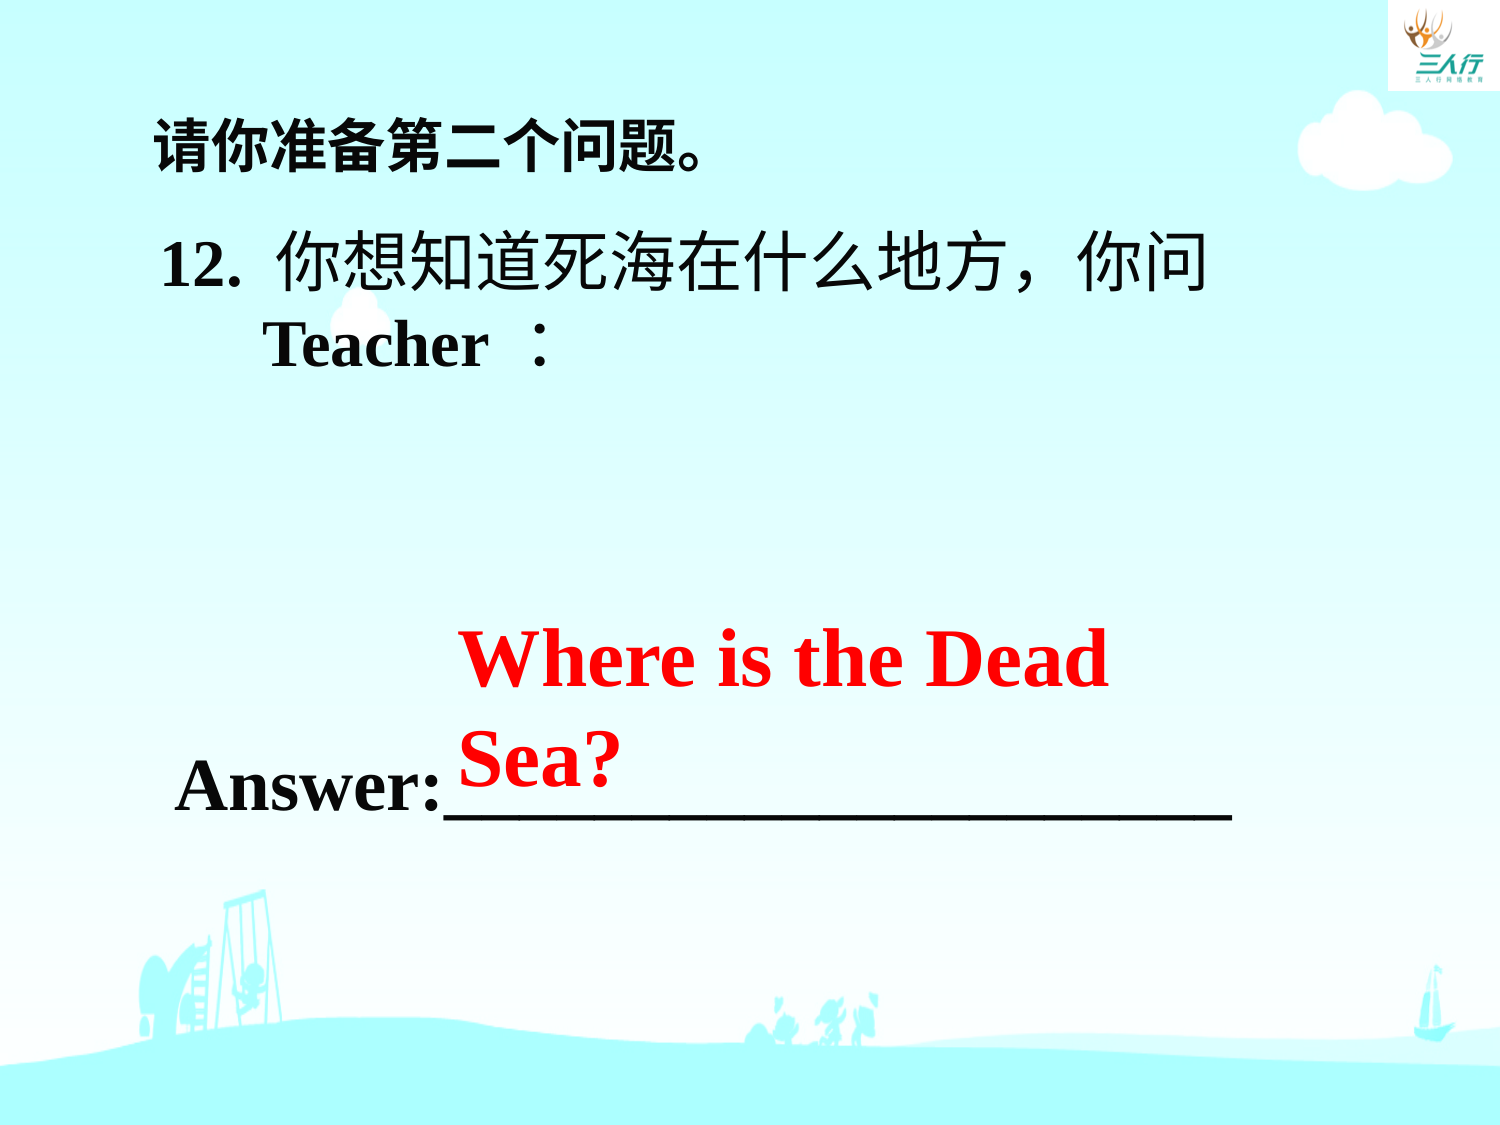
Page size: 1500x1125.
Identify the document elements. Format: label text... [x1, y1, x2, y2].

text_box Answer:_____________________ [159, 728, 1258, 833]
text_box Where is the Dead Sea? [442, 595, 1270, 811]
text_box 12. 你想知道死海在什么地方，你问Teacher ： [159, 219, 1400, 386]
text_box 请你准备第二个问题。 [64, 101, 833, 187]
picture [1387, 0, 1500, 91]
